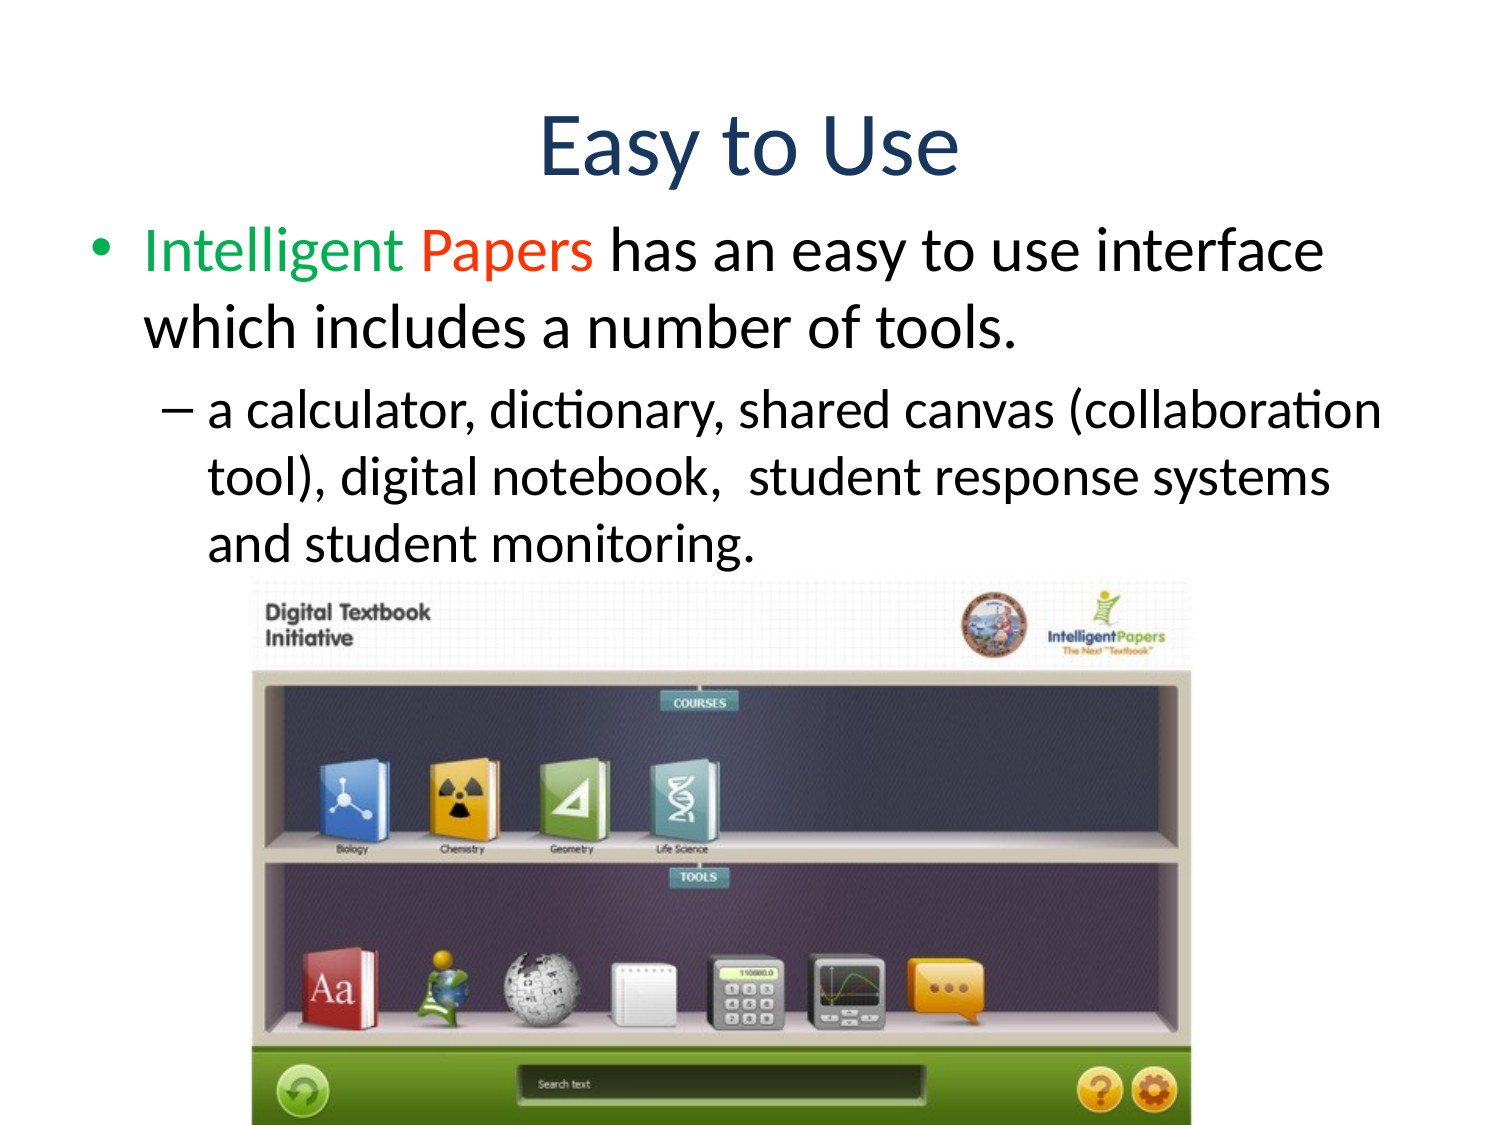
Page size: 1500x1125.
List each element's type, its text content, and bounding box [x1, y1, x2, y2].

picture [249, 575, 1196, 1125]
title Easy to Use [75, 45, 1425, 200]
list Intelligent Papers has an easy to use interface which includes a number of tools. a calculator, dictionary, shared canvas (collaboration tool), digital notebook, student response systems and student monitoring. [75, 200, 1425, 663]
